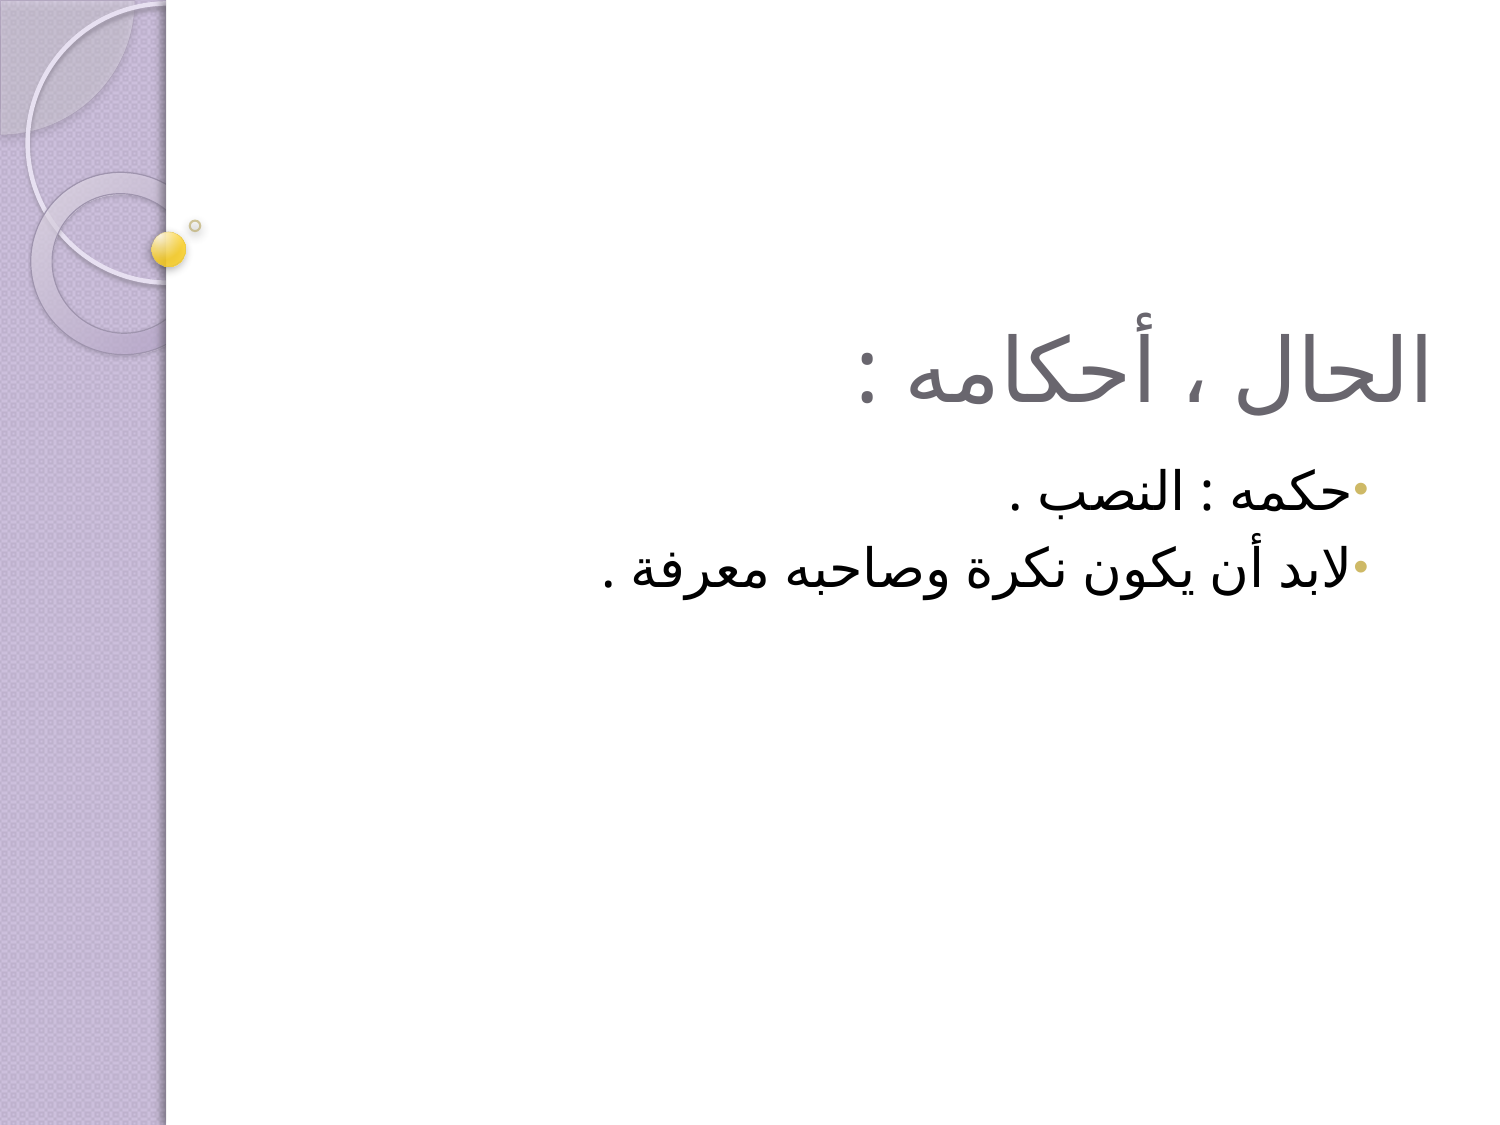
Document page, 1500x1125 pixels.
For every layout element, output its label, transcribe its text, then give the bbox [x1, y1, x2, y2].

title الحال ، أحكامه : [386, 210, 1450, 429]
subtitle حكمه : النصب . لابد أن يكون نكرة وصاحبه معرفة . [100, 456, 1388, 858]
